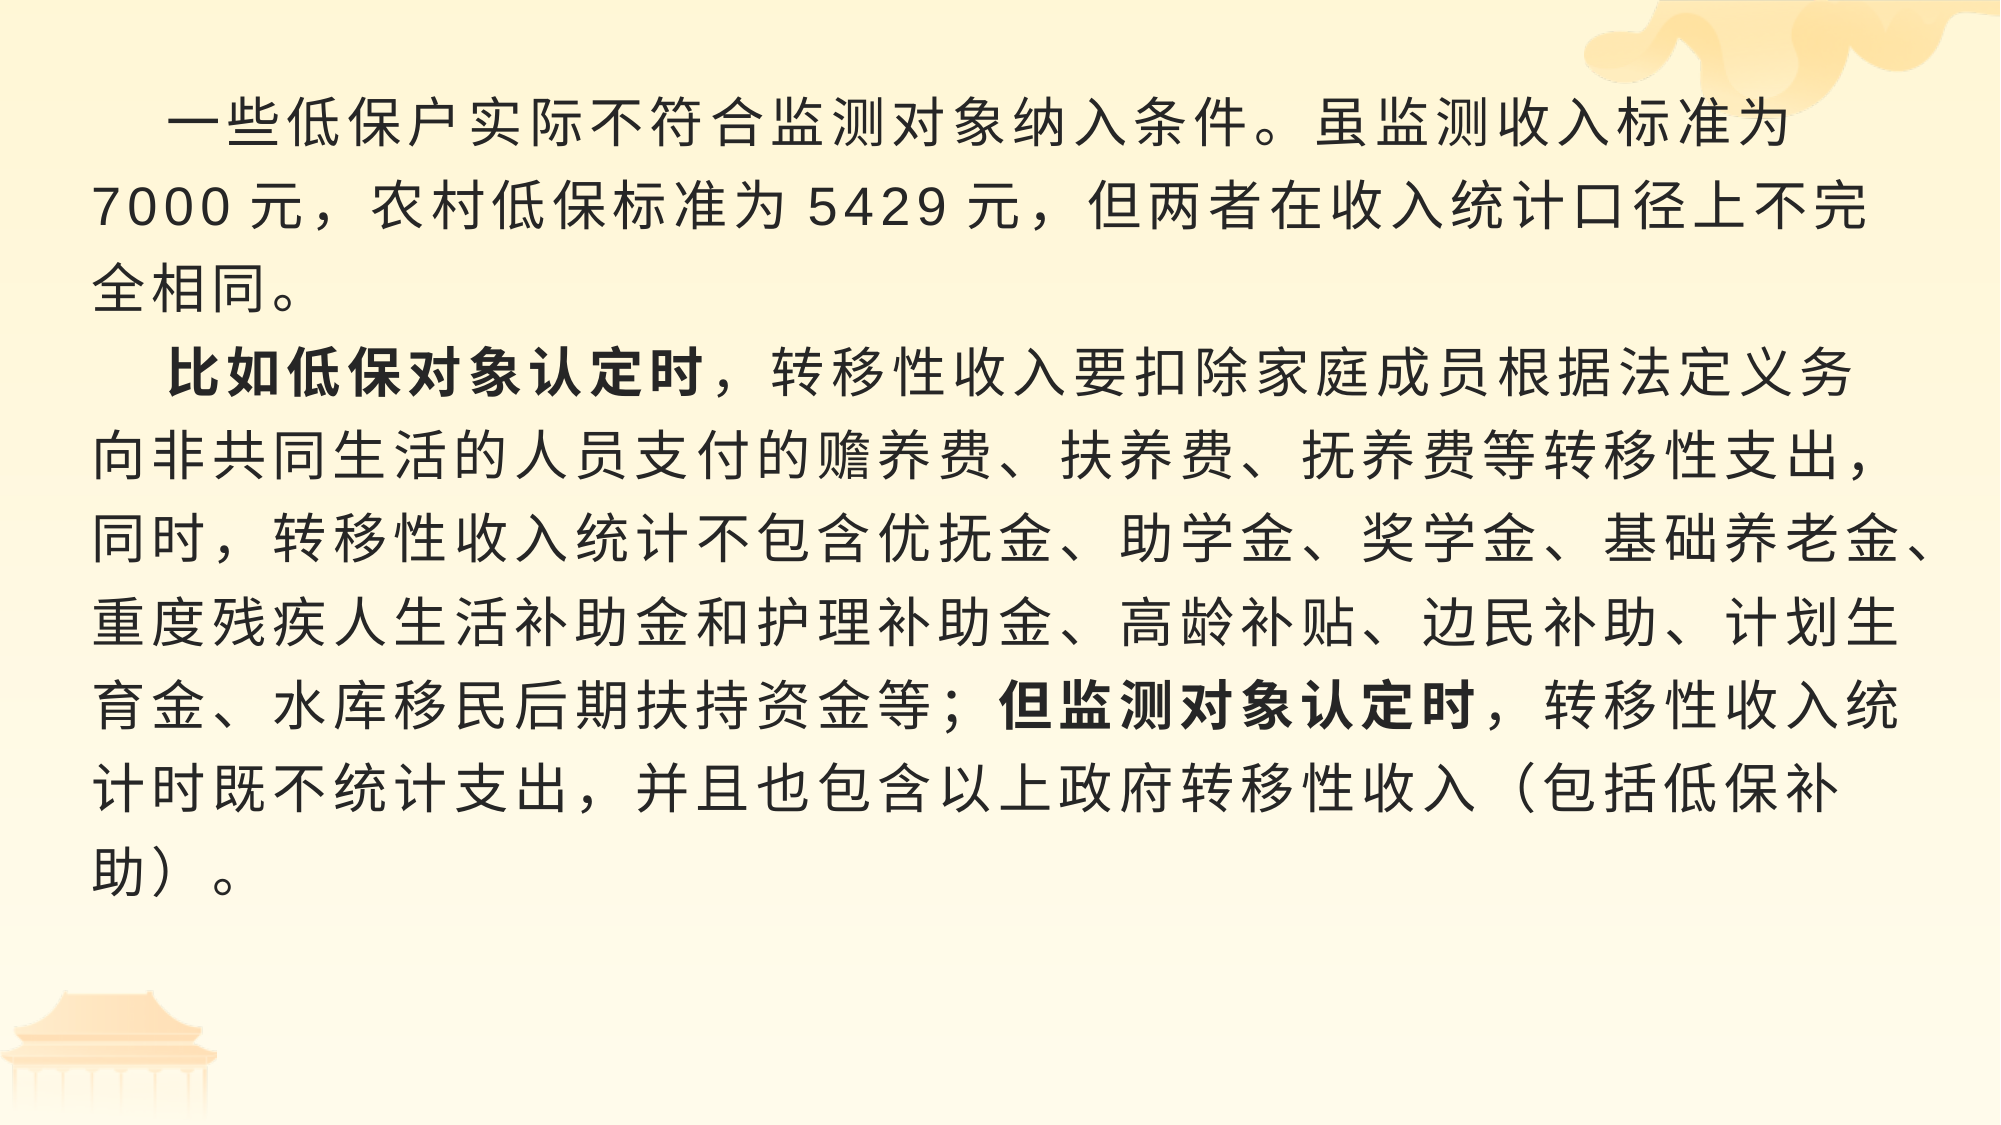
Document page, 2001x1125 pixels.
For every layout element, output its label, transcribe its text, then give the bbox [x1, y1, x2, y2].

picture [0, 0, 2000, 1125]
text_box 一些低保户实际不符合监测对象纳入条件。虽监测收入标准为7000元，农村低保标准为5429元，但两者在收入统计口径上不完全相同。 比如低保对象认定时，转移性收入要扣除家庭成员根据法定义务向非共同生活的人员支付的赡养费、扶养费、抚养费等转移性支出，同时，转移性收入统计不包含优抚金、助学金、奖学金、基础养老金、重度残疾人生活补助金和护理补助金、高龄补贴、边民补助、计划生育金、水库移民后期扶持资金等；但监测对象认定时，转移性收入统计时既不统计支出，并且也包含以上政府转移性收入（包括低保补助）。 [76, 79, 1924, 1061]
